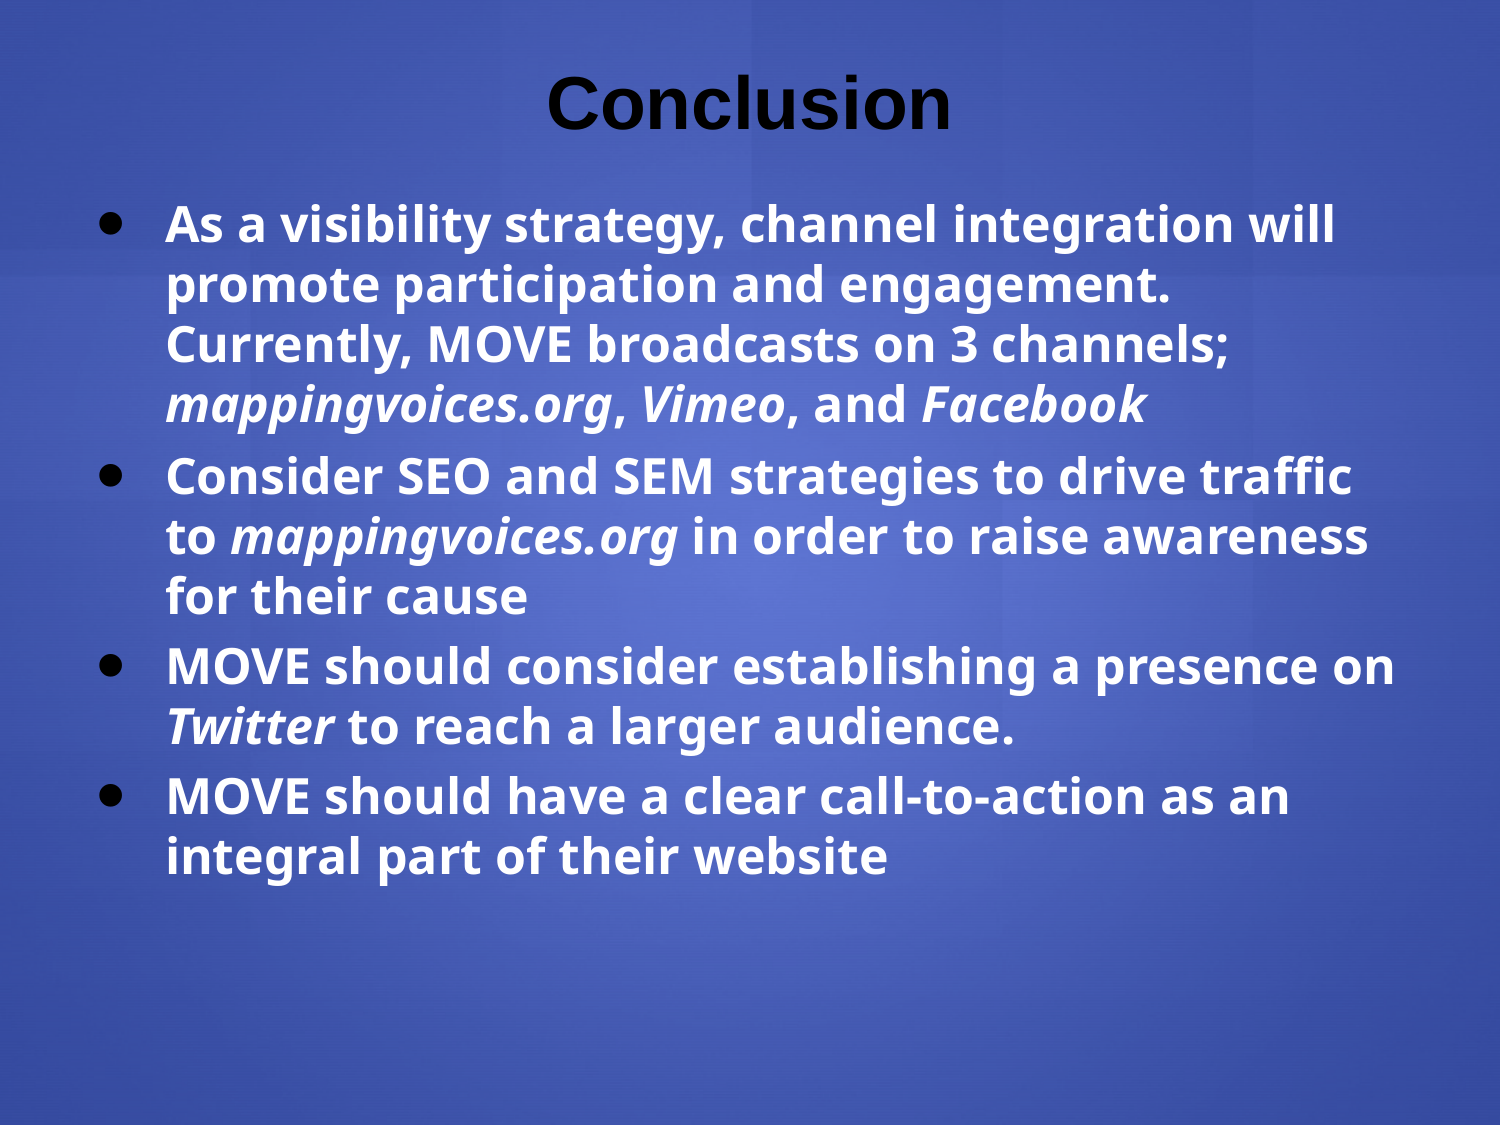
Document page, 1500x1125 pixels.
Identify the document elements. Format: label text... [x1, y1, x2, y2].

title Conclusion [75, 0, 1425, 161]
list As a visibility strategy, channel integration will promote participation and engagement. Currently, MOVE broadcasts on 3 channels; mappingvoices.org, Vimeo, and Facebook Consider SEO and SEM strategies to drive traffic to mappingvoices.org in order to raise awareness for their cause MOVE should consider establishing a presence on Twitter to reach a larger audience. MOVE should have a clear call-to-action as an integral part of their website [75, 177, 1425, 1040]
